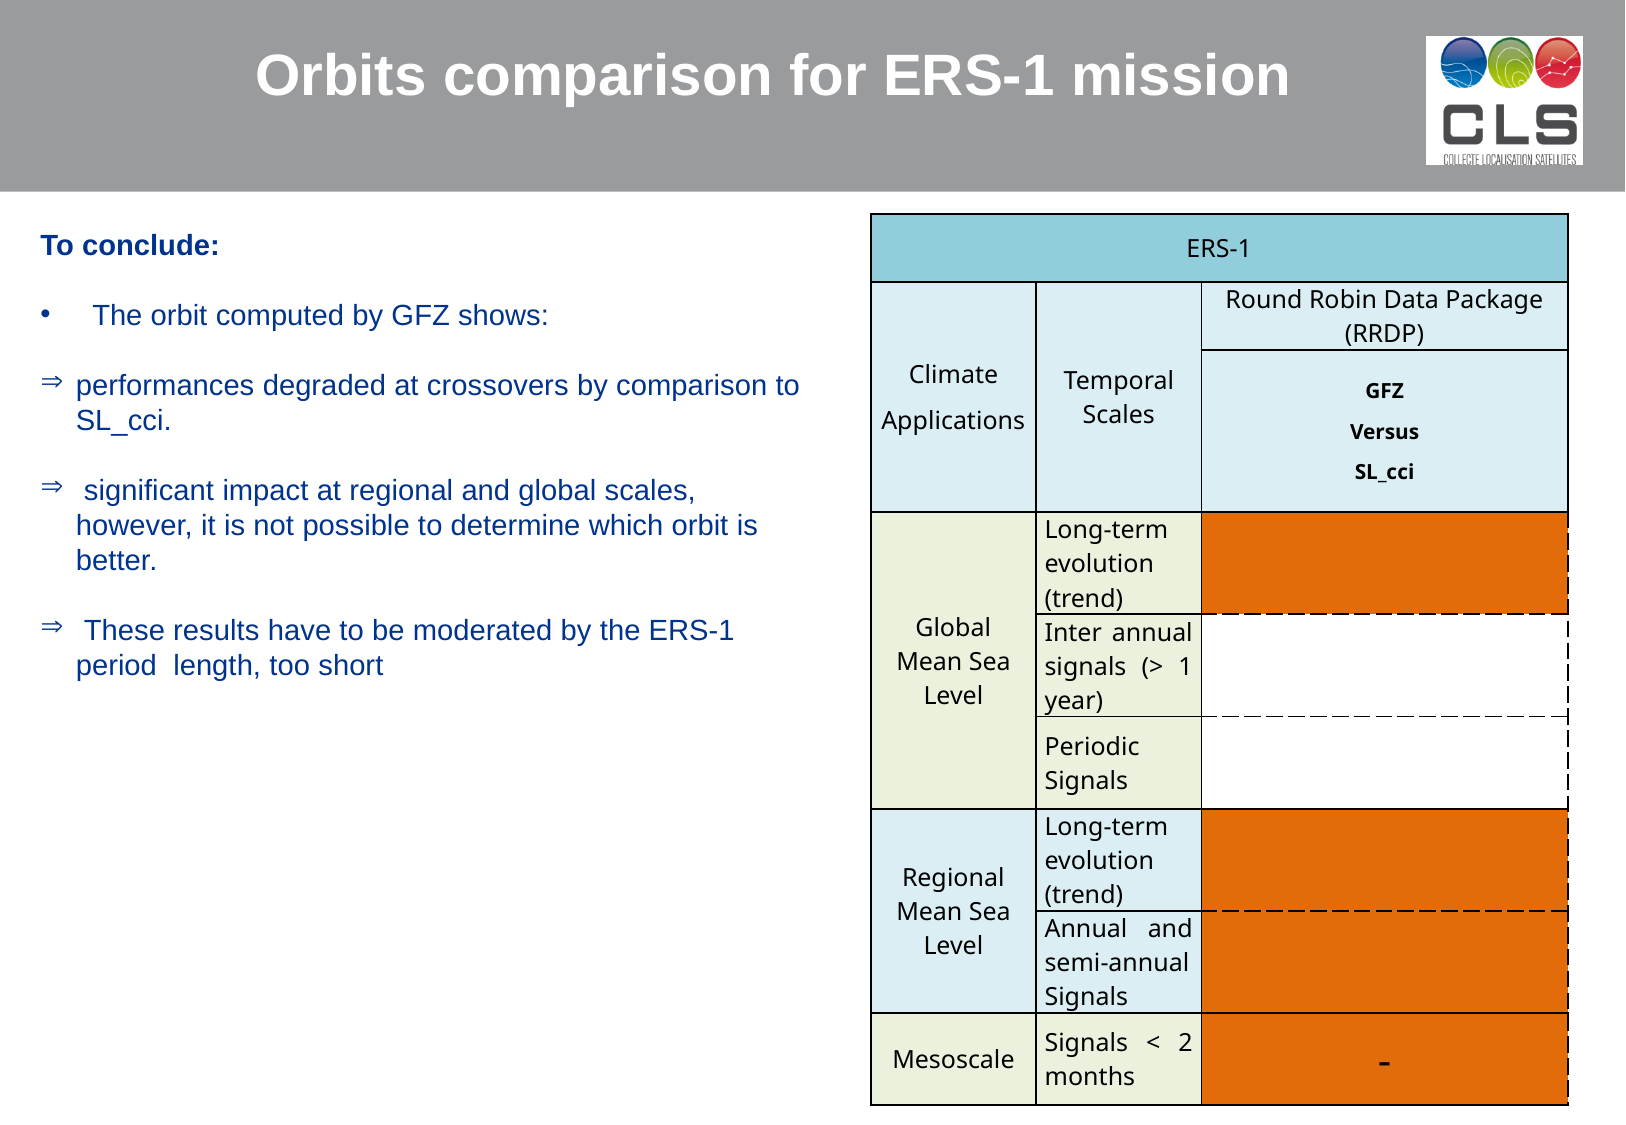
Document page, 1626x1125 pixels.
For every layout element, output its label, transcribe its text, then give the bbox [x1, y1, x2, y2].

table_cell Climate Applications [872, 283, 1035, 511]
table_cell Periodic Signals [1037, 717, 1201, 808]
text_box To conclude: The orbit computed by GFZ shows: performances degraded at crossovers by comparison to SL_cci. significant impact at regional and global scales, however, it is not possible to determine which orbit is better. These results have to be moderated by the ERS-1 period length, too short [25, 219, 820, 1104]
table_cell Temporal Scales [1037, 283, 1201, 511]
table_cell [1202, 810, 1568, 911]
table_cell Round Robin Data Package (RRDP) [1202, 283, 1567, 349]
table_cell - [1202, 1014, 1568, 1104]
table_cell Inter annual signals (> 1 year) [1037, 615, 1201, 716]
table_cell Mesoscale [872, 1014, 1035, 1104]
table_cell Long-term evolution (trend) [1037, 810, 1201, 910]
table_cell [1202, 911, 1568, 1012]
table_cell [1202, 513, 1568, 614]
table_cell Regional Mean Sea Level [872, 810, 1035, 1012]
table_cell Signals < 2 months [1037, 1014, 1201, 1104]
table_cell Long-term evolution (trend) [1037, 513, 1201, 613]
table_cell Annual and semi-annual Signals [1037, 912, 1201, 1012]
table_cell [1202, 614, 1568, 716]
text_box Orbits comparison for ERS-1 mission [240, 40, 1479, 172]
table_cell [1202, 716, 1568, 808]
table_cell Global Mean Sea Level [872, 513, 1035, 808]
picture [1426, 36, 1583, 165]
table_header ERS-1 [872, 215, 1567, 281]
table_cell GFZ Versus SL_cci [1202, 351, 1567, 511]
